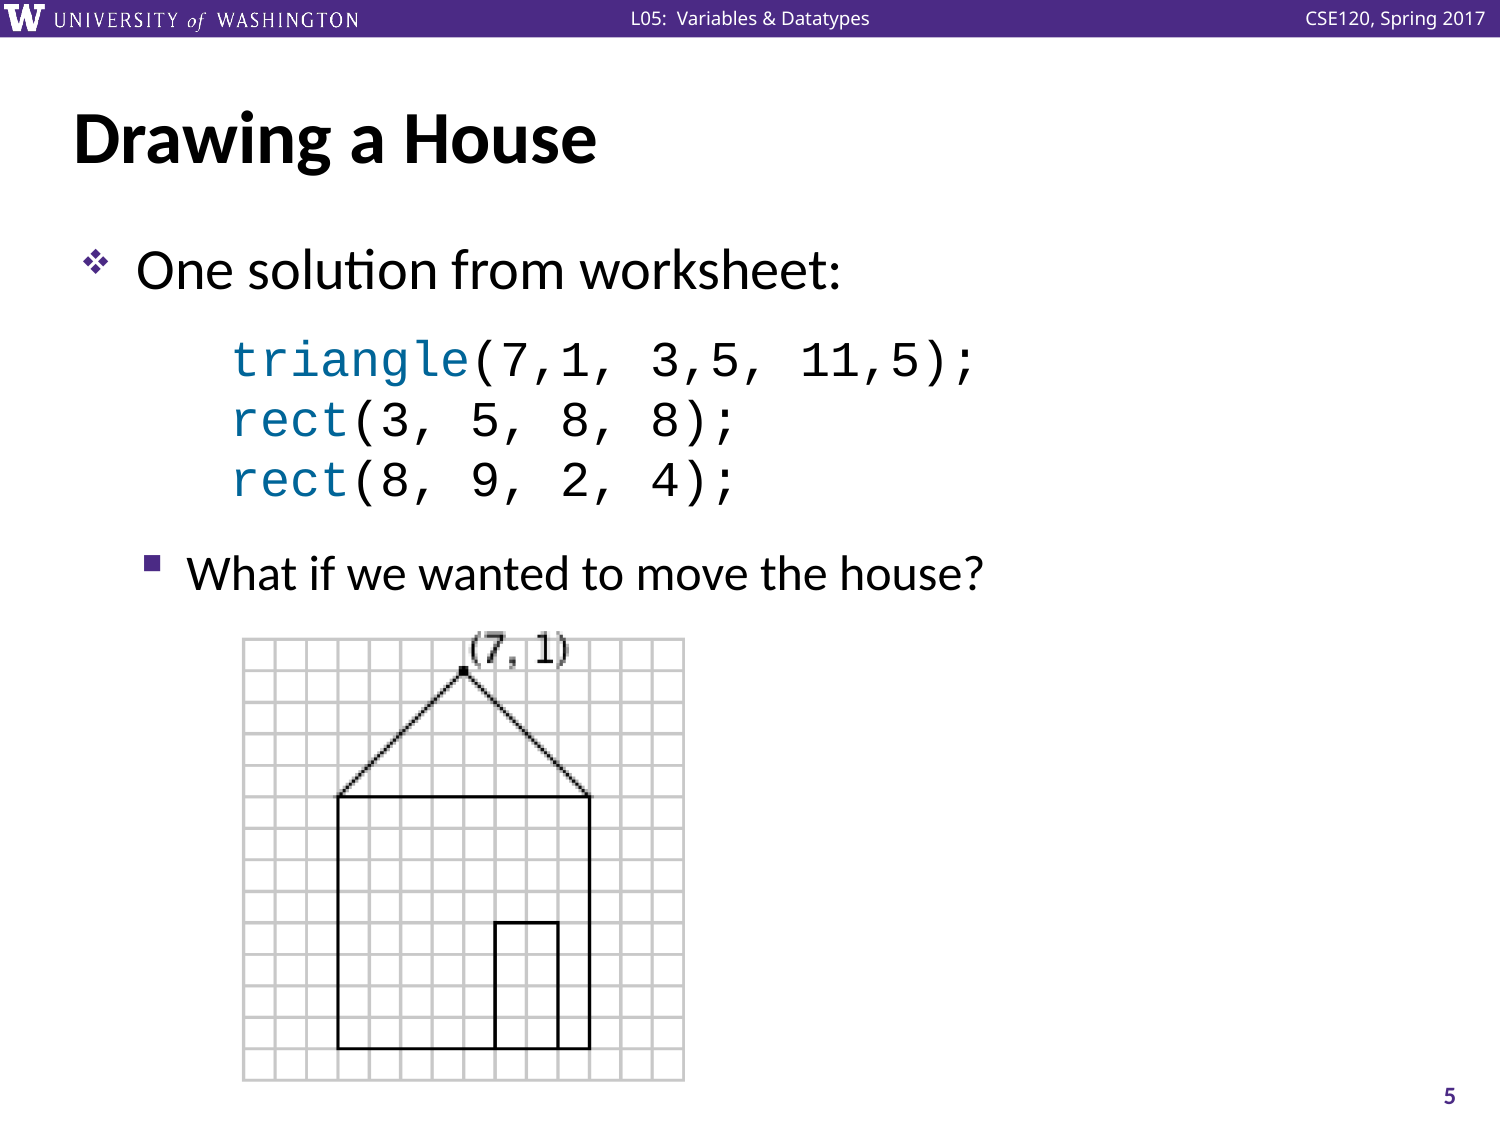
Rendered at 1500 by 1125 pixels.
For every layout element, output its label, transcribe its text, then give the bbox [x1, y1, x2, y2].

picture [240, 630, 686, 1082]
slide_number 5 [1400, 1065, 1500, 1125]
title Drawing a House [58, 71, 1438, 197]
list One solution from worksheet: triangle(7,1, 3,5, 11,5); rect(3, 5, 8, 8); rect(8, 9, 2, 4); What if we wanted to move the house? [64, 223, 1438, 1040]
picture [4, 4, 358, 32]
